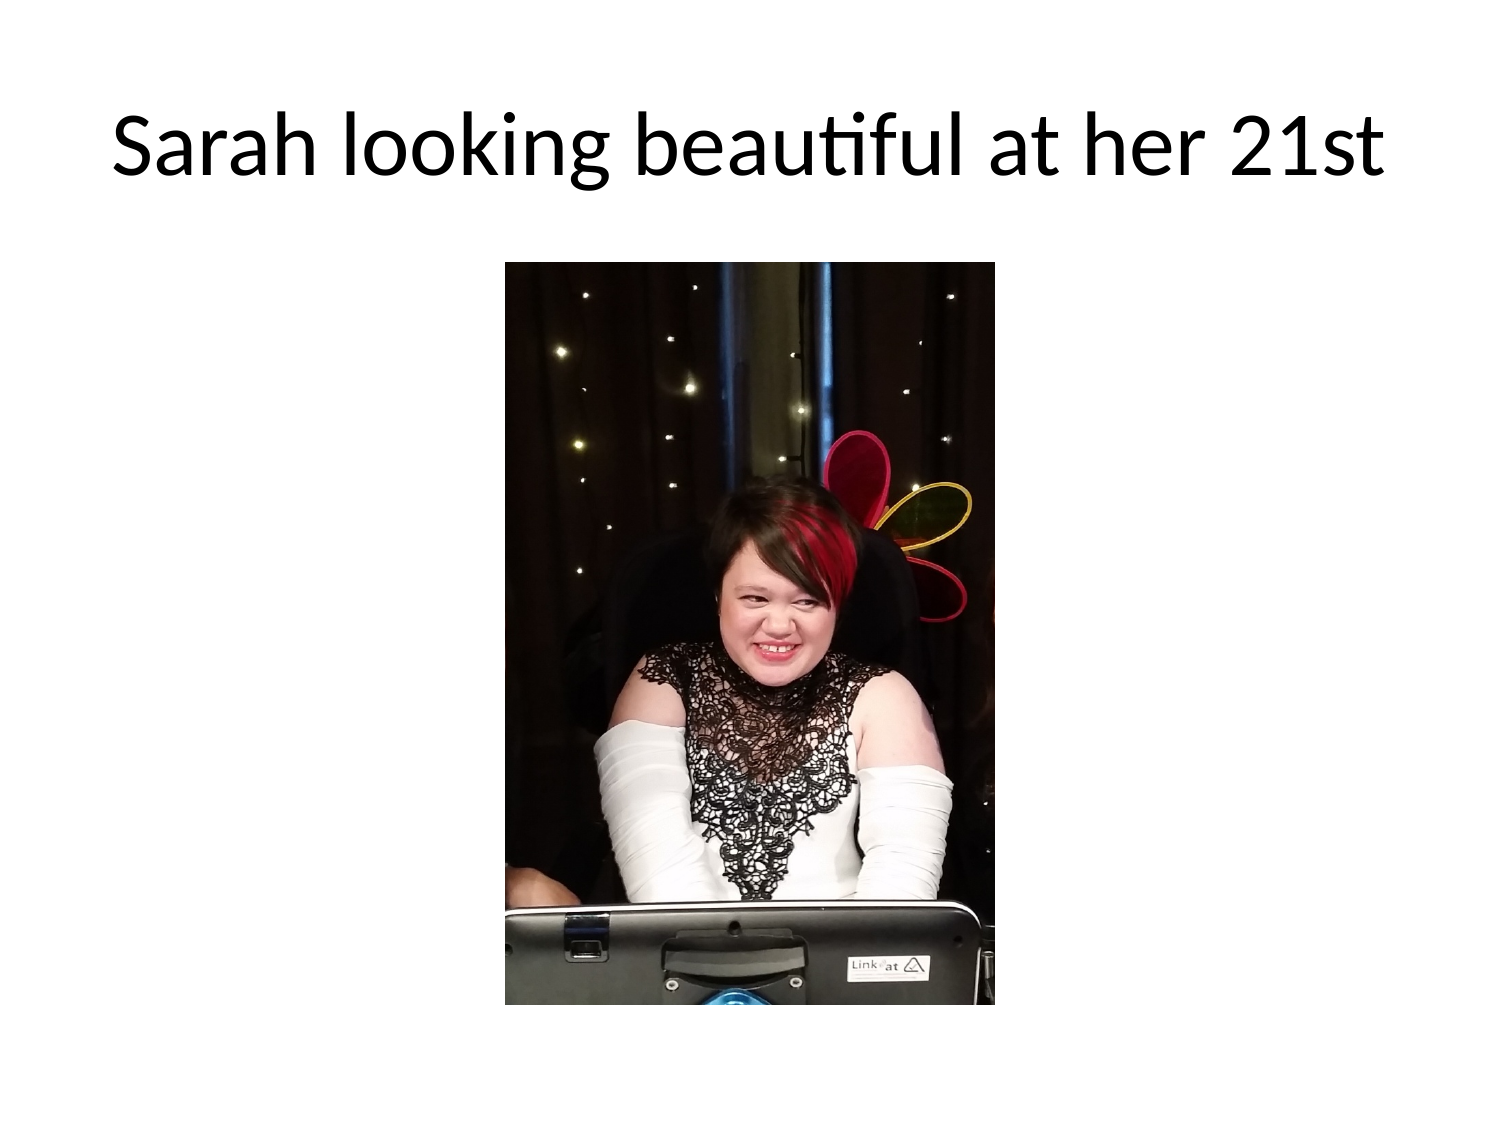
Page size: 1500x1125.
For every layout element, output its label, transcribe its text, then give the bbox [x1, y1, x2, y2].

title Sarah looking beautiful at her 21st [75, 45, 1425, 233]
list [504, 262, 995, 1006]
